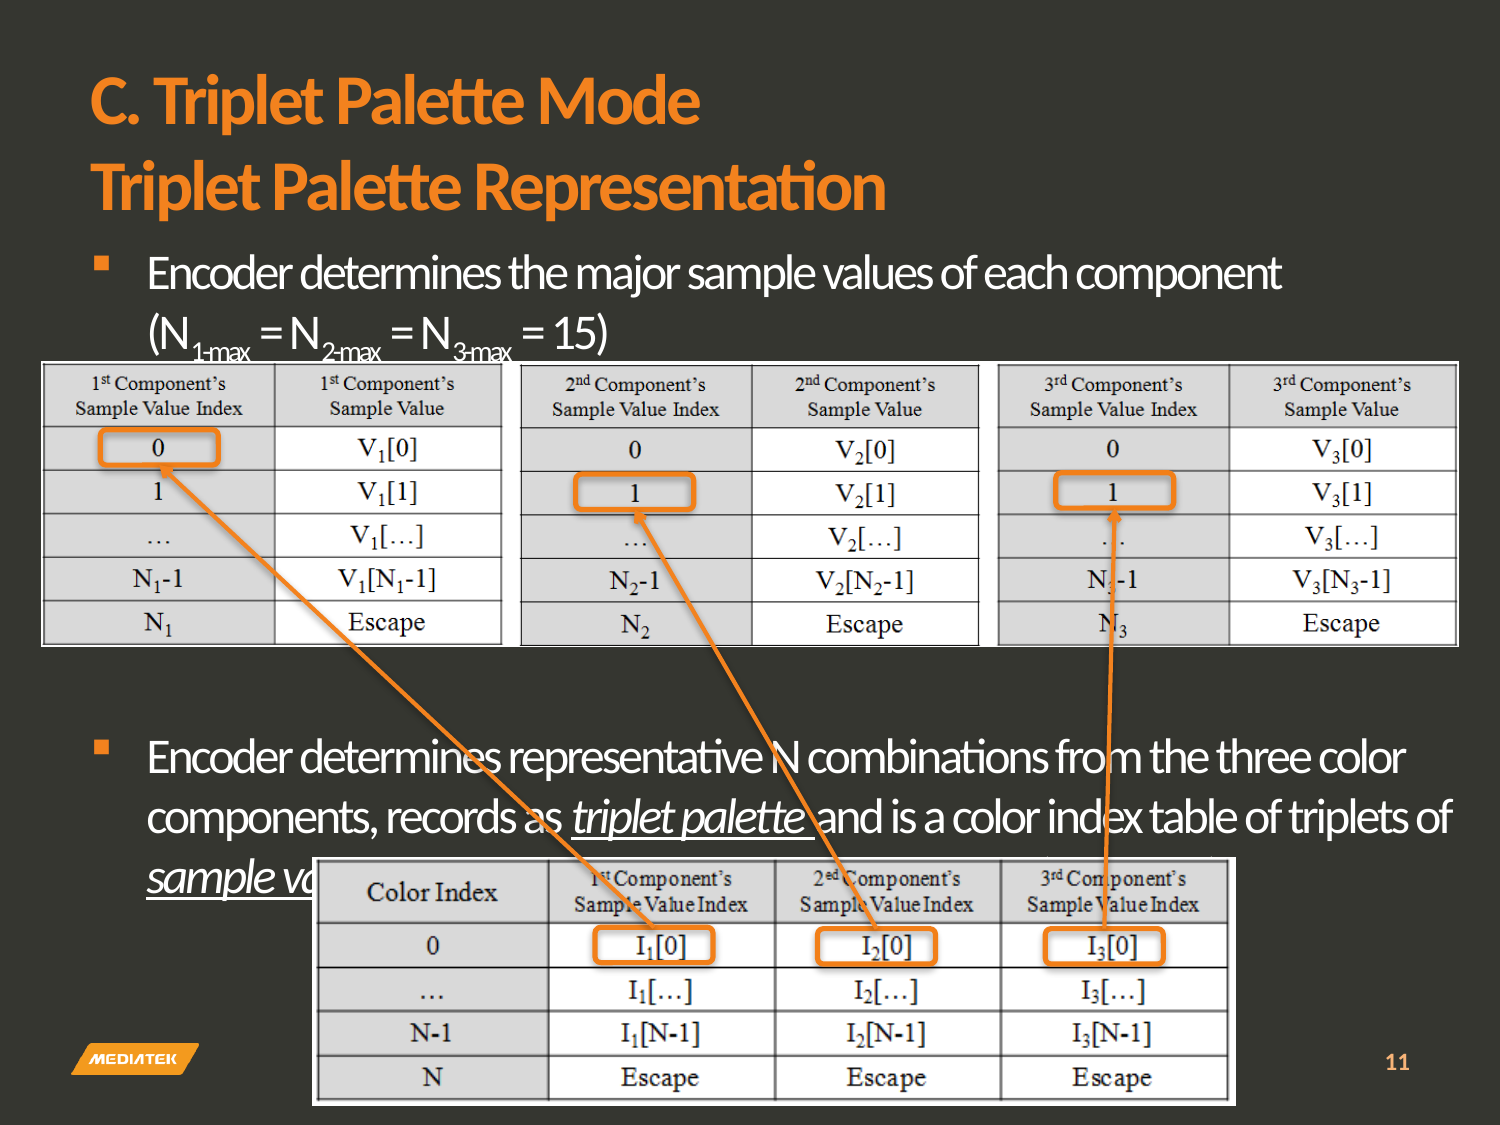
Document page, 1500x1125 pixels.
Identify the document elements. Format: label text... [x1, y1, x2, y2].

picture [41, 361, 1459, 648]
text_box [100, 429, 1174, 965]
slide_number 11 [1251, 1029, 1425, 1090]
title C. Triplet Palette Mode Triplet Palette Representation [75, 45, 1425, 231]
picture [312, 857, 1236, 1107]
picture [71, 1043, 199, 1075]
list Encoder determines the major sample values of each component (N1-max = N2-max = N3-max = 15) Encoder determines representative N combinations from the three color components, records as triplet palette and is a color index table of triplets of sample value indices of different color components (Nmax = 63) [75, 231, 1471, 975]
